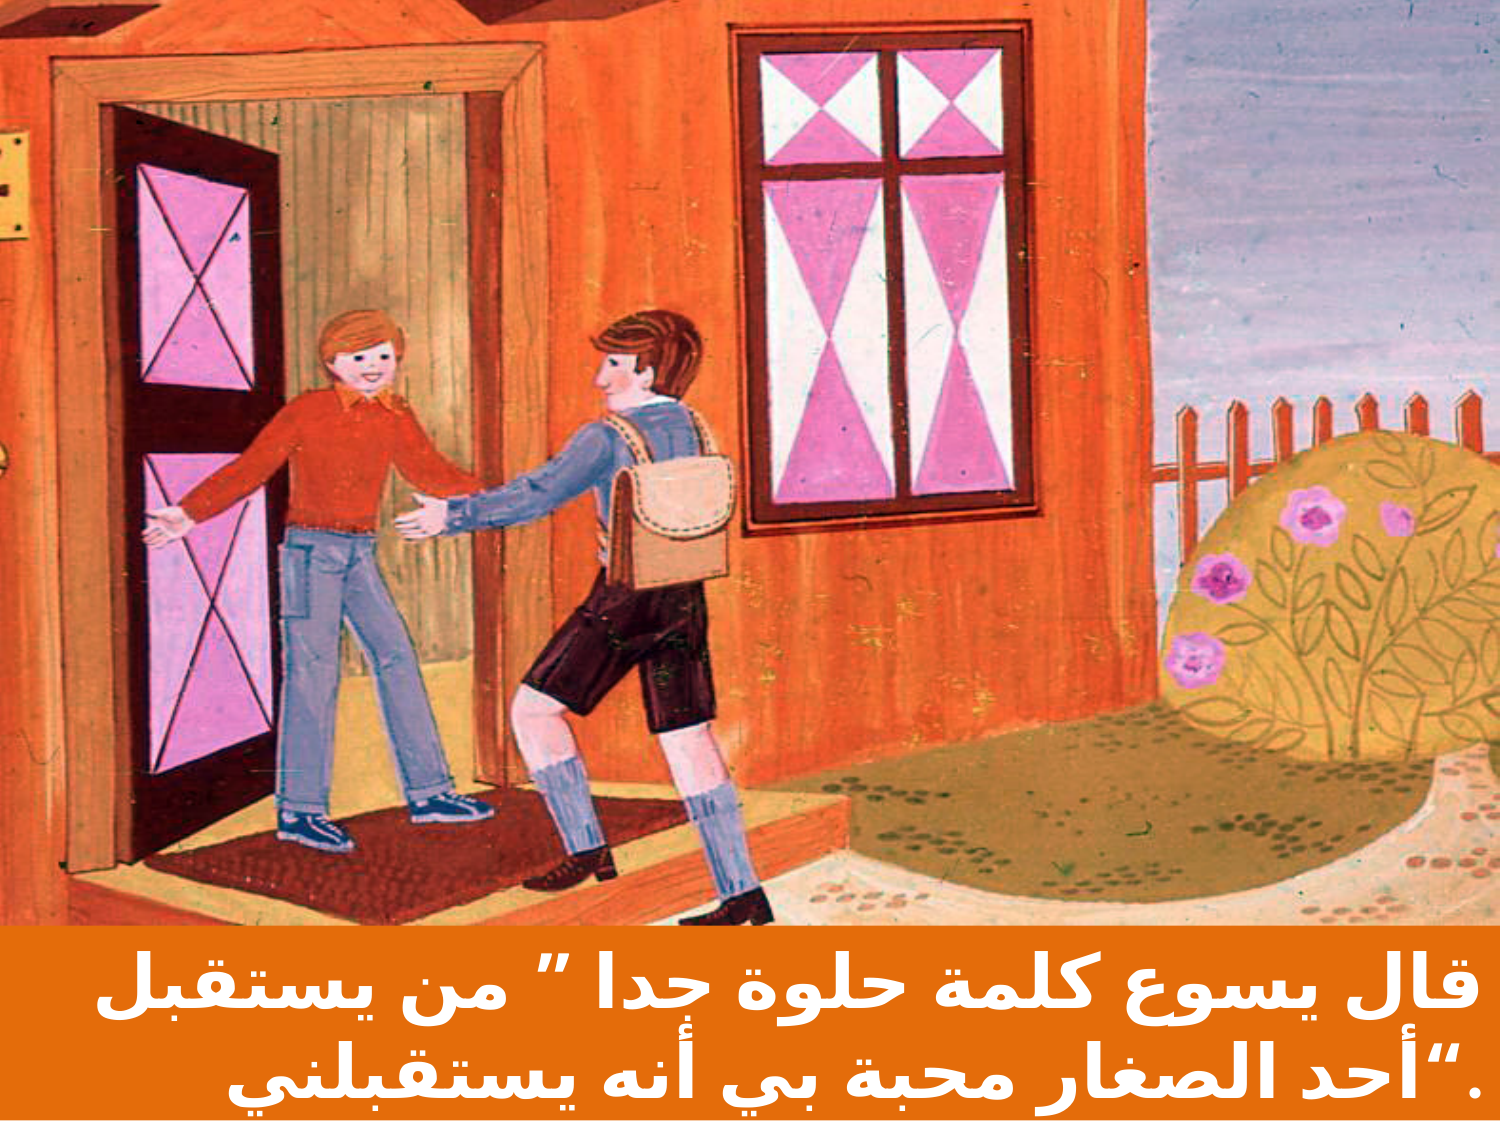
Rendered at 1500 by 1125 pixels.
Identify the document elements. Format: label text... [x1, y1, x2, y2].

picture [0, 0, 1500, 927]
text_box قال يسوع كلمة حلوة جدا ” من يستقبل أحد الصغار محبة بي أنه يستقبلني“. [0, 933, 1500, 1121]
